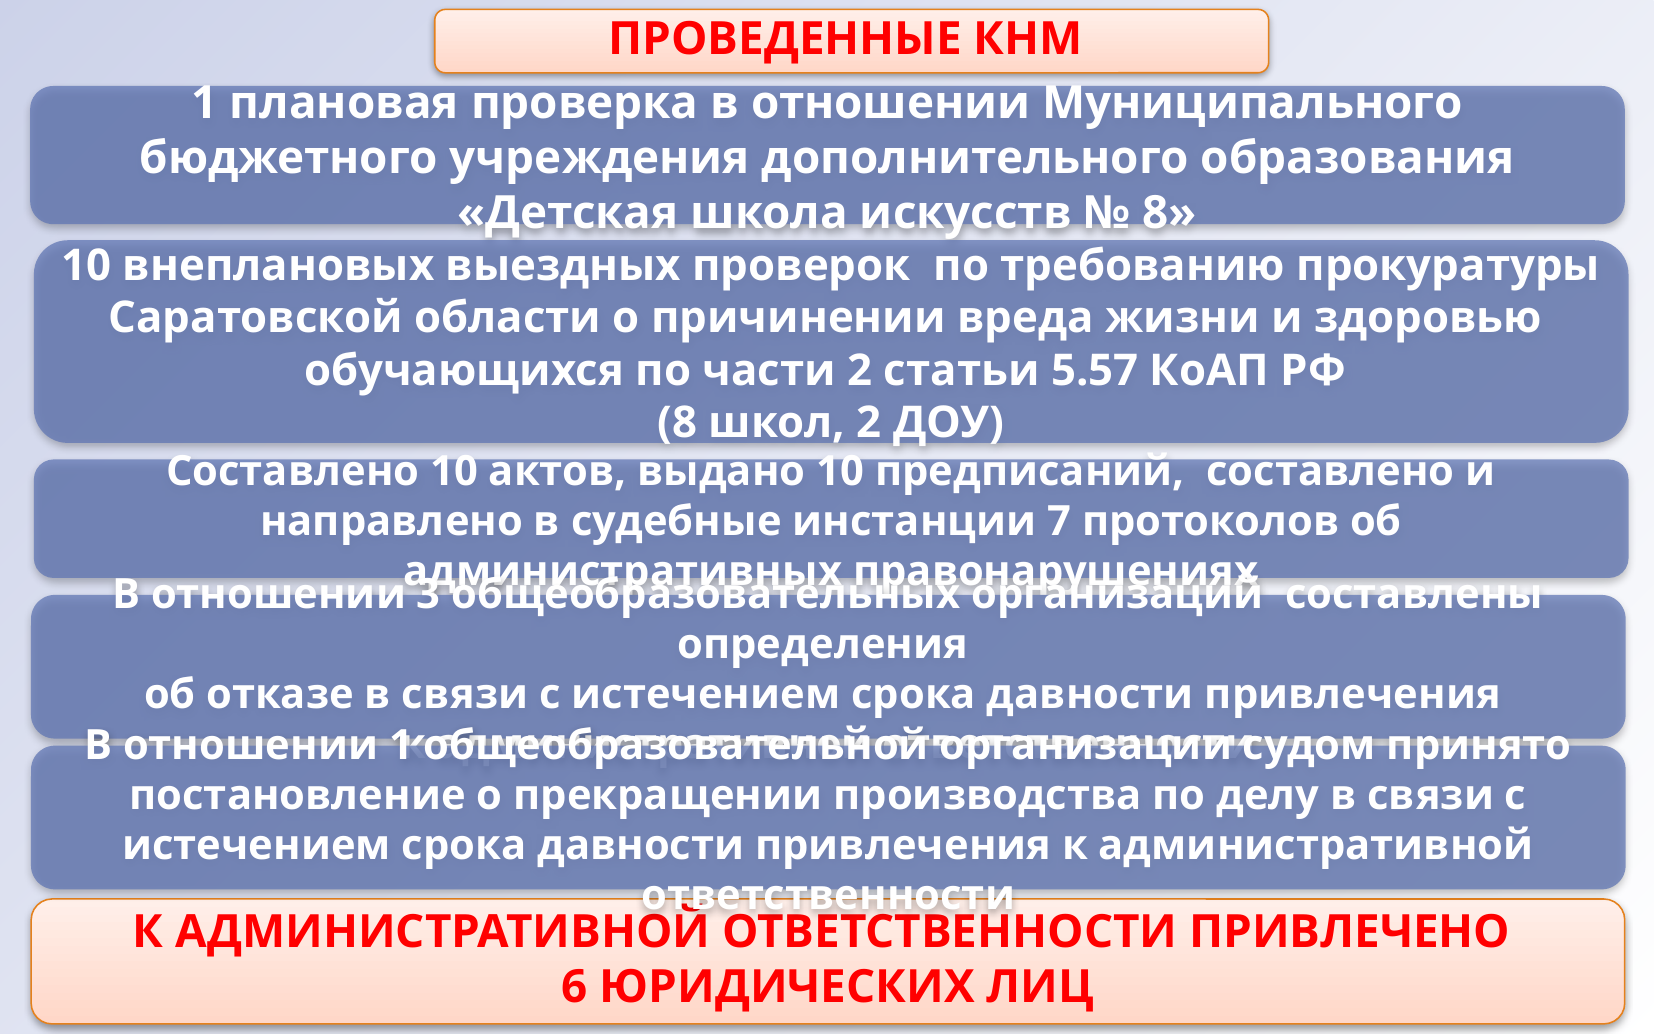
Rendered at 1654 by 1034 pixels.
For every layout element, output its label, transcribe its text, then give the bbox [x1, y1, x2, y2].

text_box В отношении 3 общеобразовательных организаций составлены определения об отказе в связи с истечением срока давности привлечения к административной ответственности [28, 592, 1628, 741]
text_box В отношении 1 общеобразовательной организации судом принято постановление о прекращении производства по делу в связи с истечением срока давности привлечения к административной ответственности [28, 743, 1628, 892]
text_box 1 плановая проверка в отношении Муниципального бюджетного учреждения дополнительного образования «Детская школа искусств № 8» [28, 83, 1627, 227]
text_box К АДМИНИСТРАТИВНОЙ ОТВЕТСТВЕННОСТИ ПРИВЛЕЧЕНО 6 ЮРИДИЧЕСКИХ ЛИЦ [30, 899, 1626, 1025]
text_box 10 внеплановых выездных проверок по требованию прокуратуры Саратовской области о причинении вреда жизни и здоровью обучающихся по части 2 статьи 5.57 КоАП РФ (8 школ, 2 ДОУ) [31, 238, 1631, 446]
text_box Составлено 10 актов, выдано 10 предписаний, составлено и направлено в судебные инстанции 7 протоколов об административных правонарушениях [31, 457, 1631, 581]
text_box ПРОВЕДЕННЫЕ КНМ [433, 8, 1270, 74]
